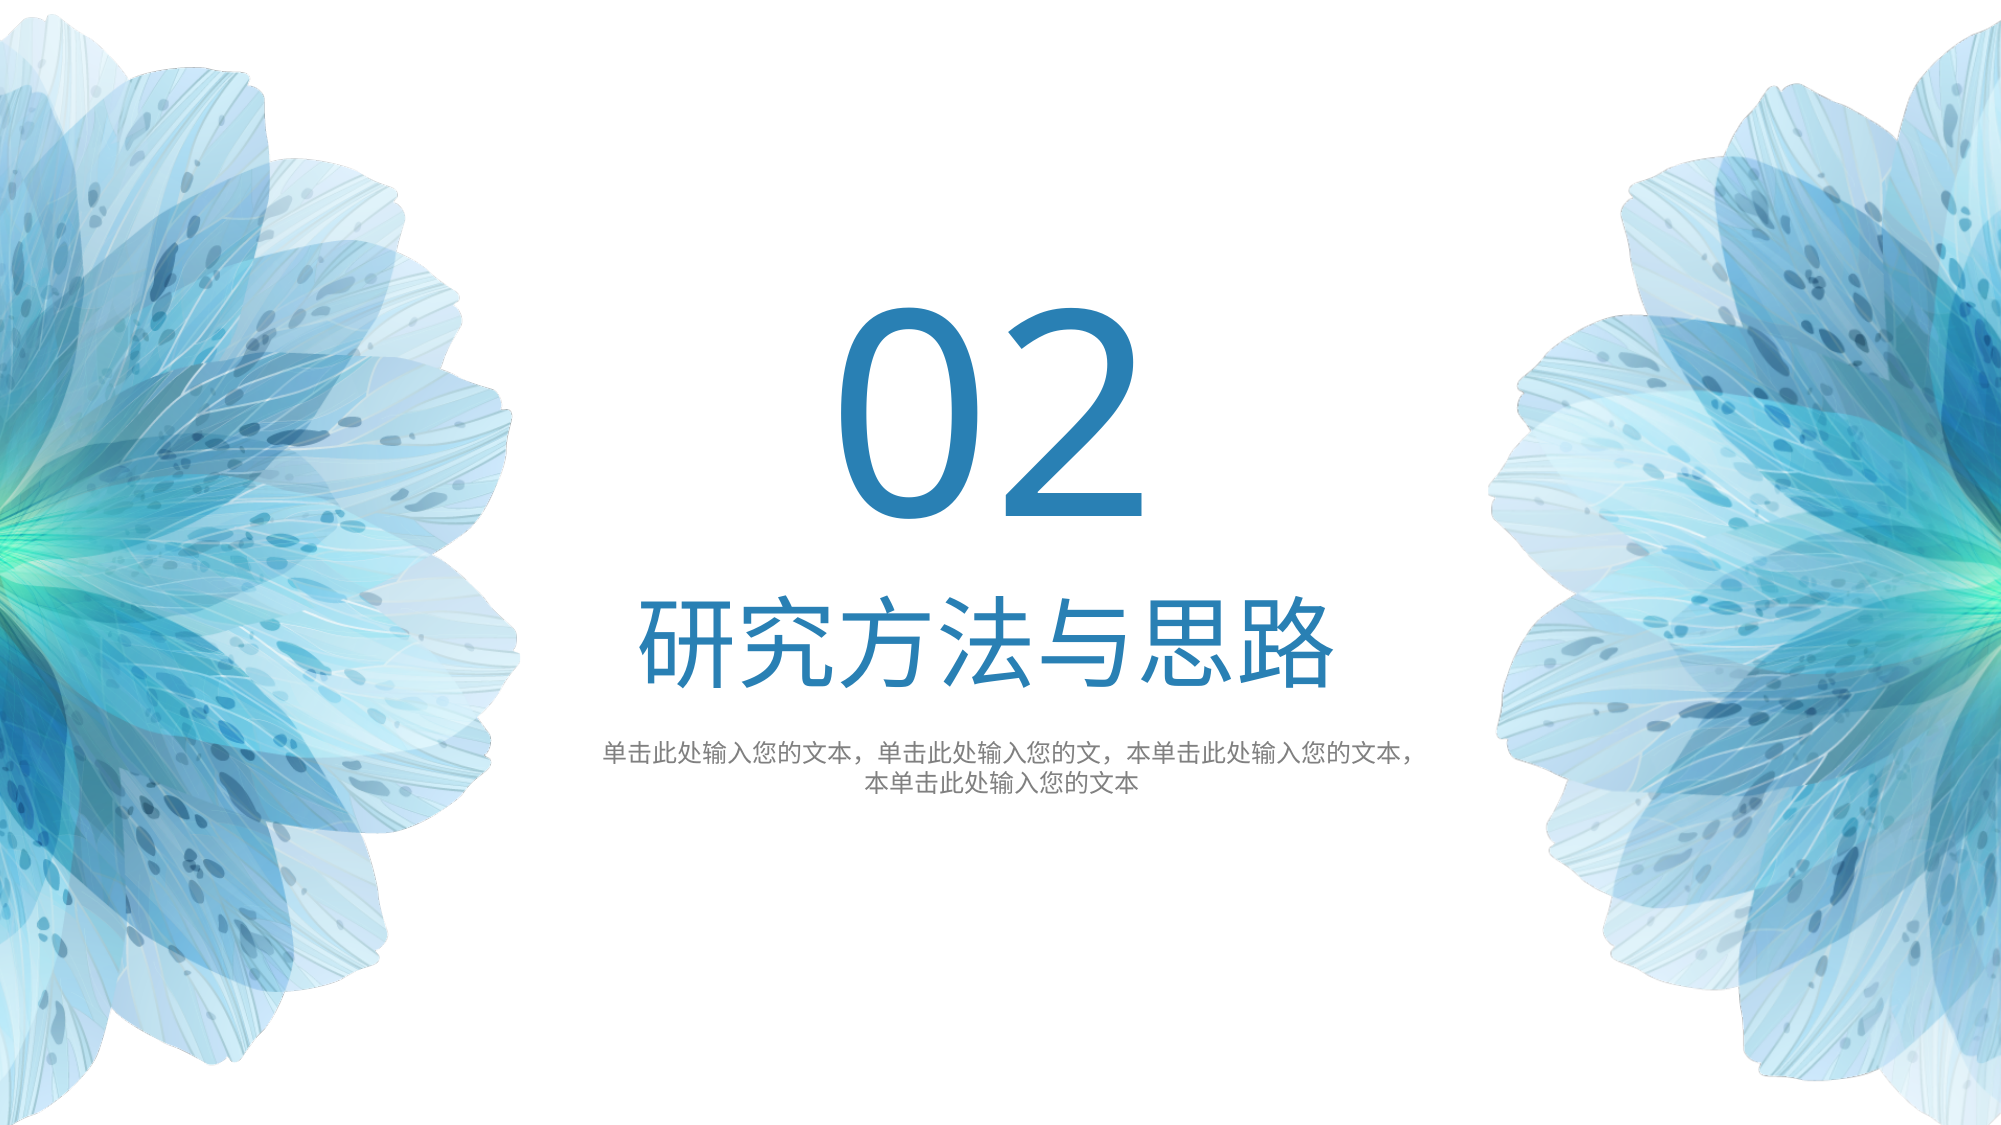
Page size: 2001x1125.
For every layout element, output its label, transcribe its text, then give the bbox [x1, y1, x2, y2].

text_box 研究方法与思路 [521, 572, 1487, 708]
picture [1487, 17, 2001, 1125]
text_box 02 [743, 221, 1241, 582]
picture [0, 12, 521, 1125]
text_box 单击此处输入您的文本，单击此处输入您的文，本单击此处输入您的文本，本单击此处输入您的文本 [580, 729, 1425, 805]
